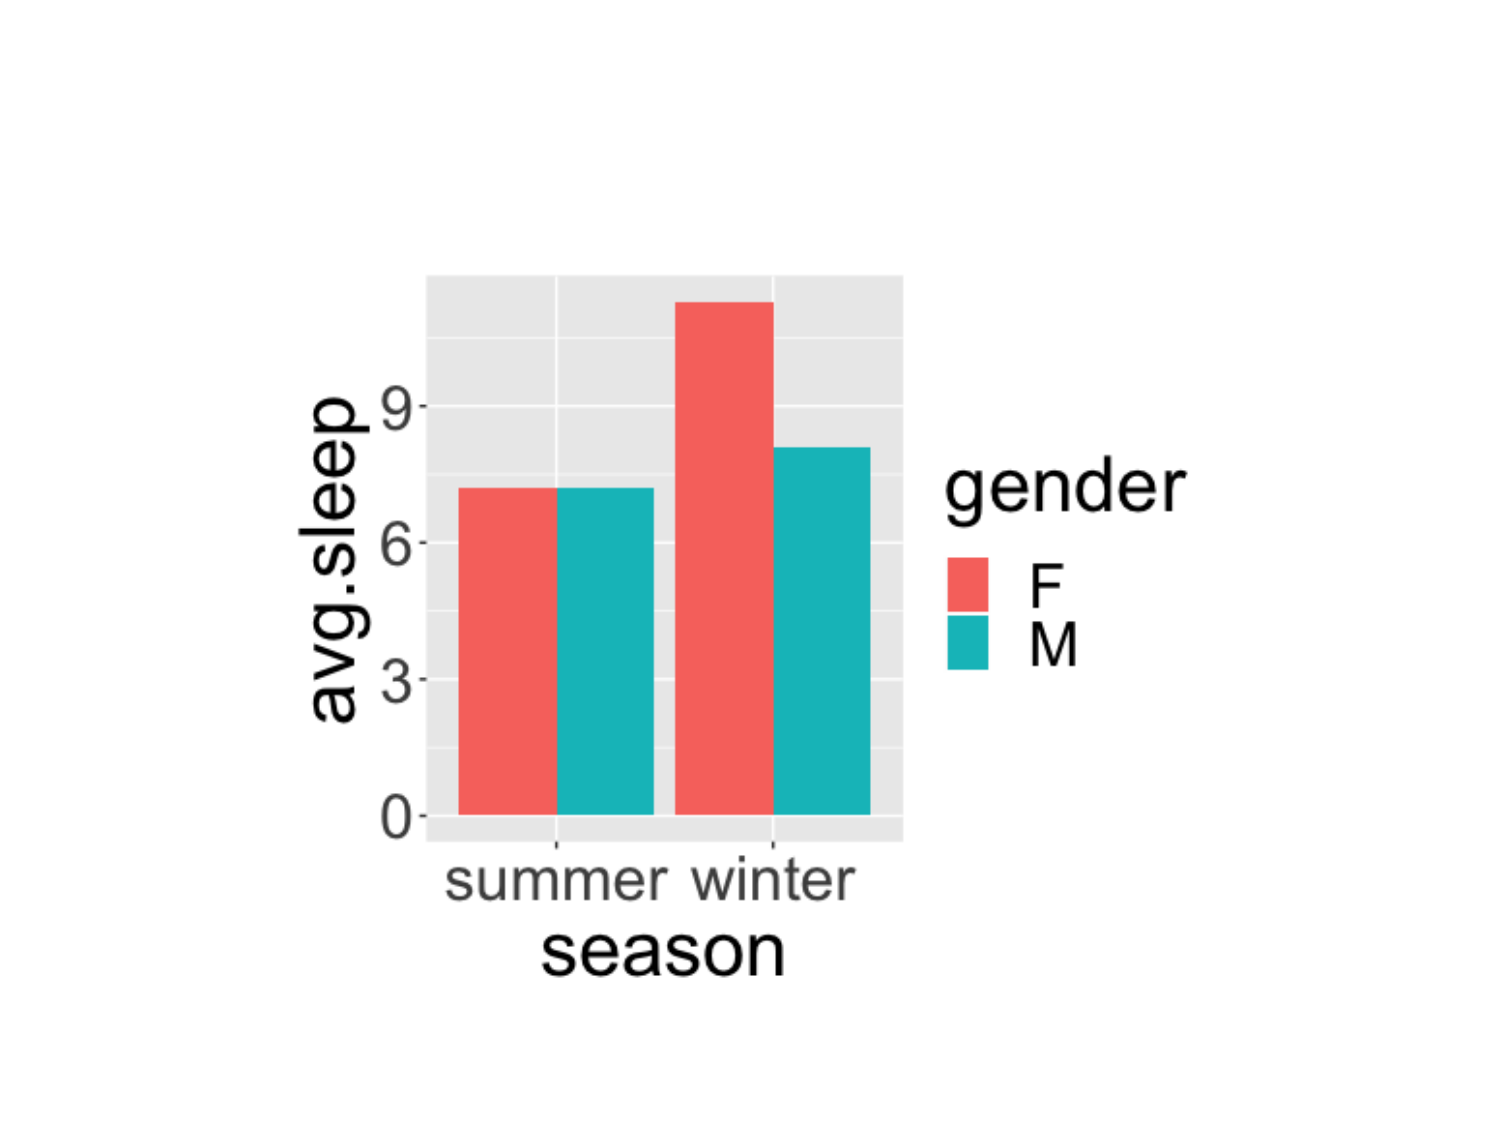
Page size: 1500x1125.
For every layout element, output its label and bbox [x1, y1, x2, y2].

picture [287, 262, 1215, 1005]
